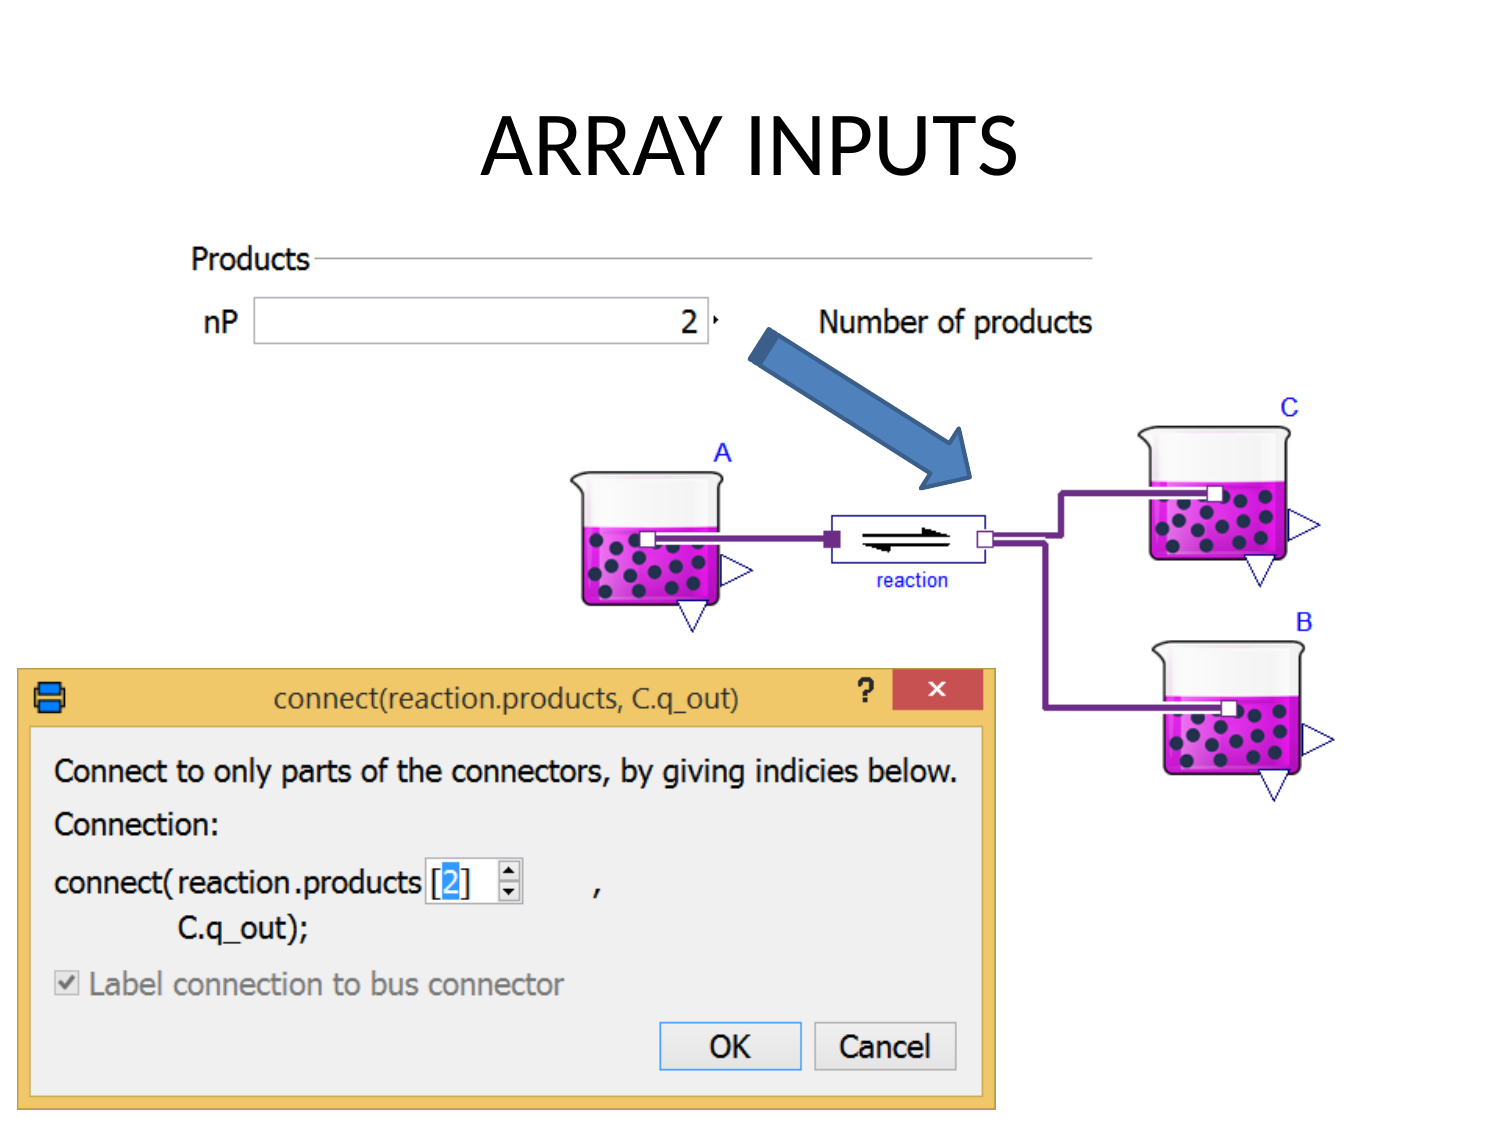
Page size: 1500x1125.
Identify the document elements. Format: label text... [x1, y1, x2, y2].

text_box [747, 354, 866, 388]
picture [188, 239, 1093, 346]
title ARRAY INPUTS [75, 45, 1425, 233]
picture [17, 390, 1338, 1110]
